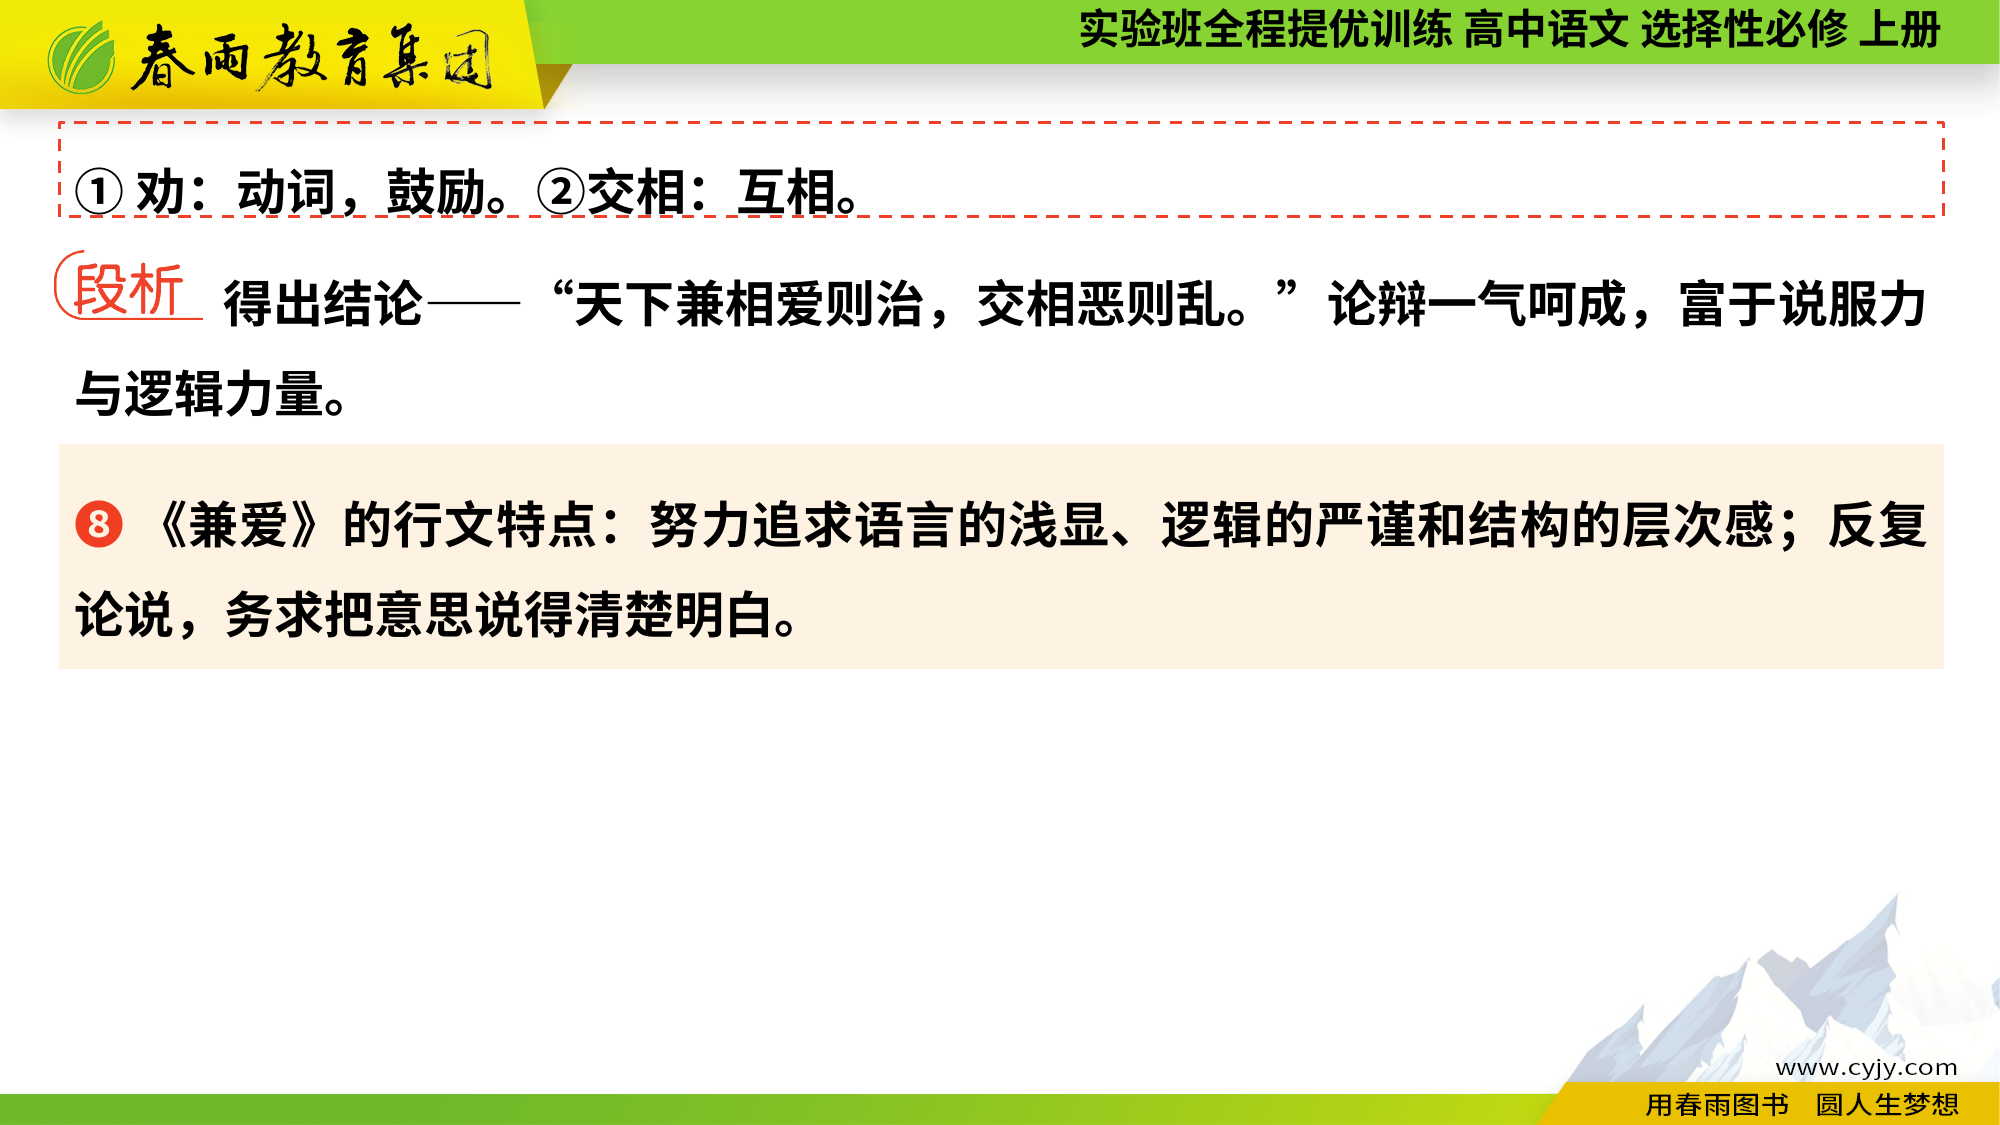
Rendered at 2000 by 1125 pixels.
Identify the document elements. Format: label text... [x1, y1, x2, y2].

list ①劝：动词，鼓励。②交相：互相。 [59, 122, 1944, 217]
text_box 得出结论——“天下兼相爱则治，交相恶则乱。”论辩一气呵成，富于说服力与逻辑力量。 [59, 235, 1944, 431]
picture [0, 0, 2000, 1125]
